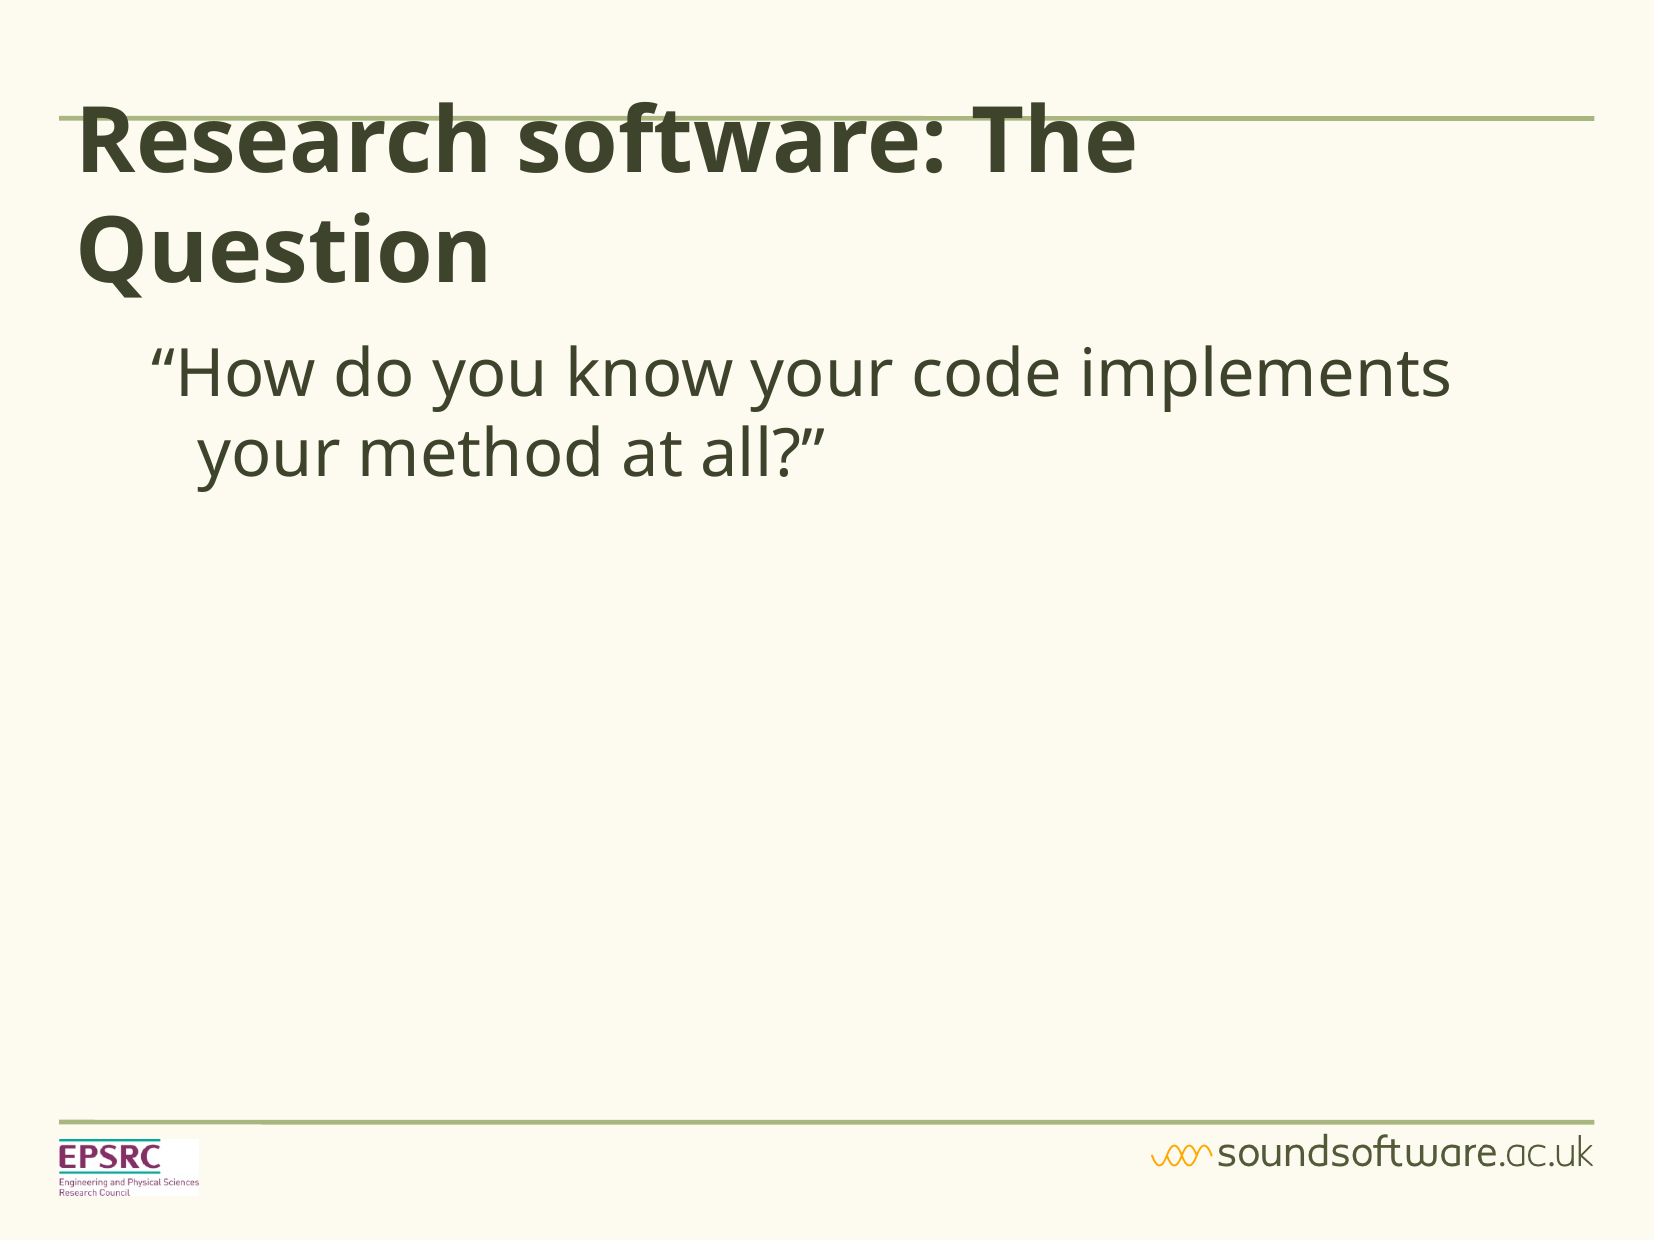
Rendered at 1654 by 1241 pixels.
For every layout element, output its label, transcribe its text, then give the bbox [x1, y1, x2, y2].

picture [59, 1139, 199, 1196]
list “How do you know your code implements your method at all?” [59, 321, 1592, 1138]
picture [1151, 1133, 1593, 1167]
title Research software: The Question [59, 118, 1592, 264]
